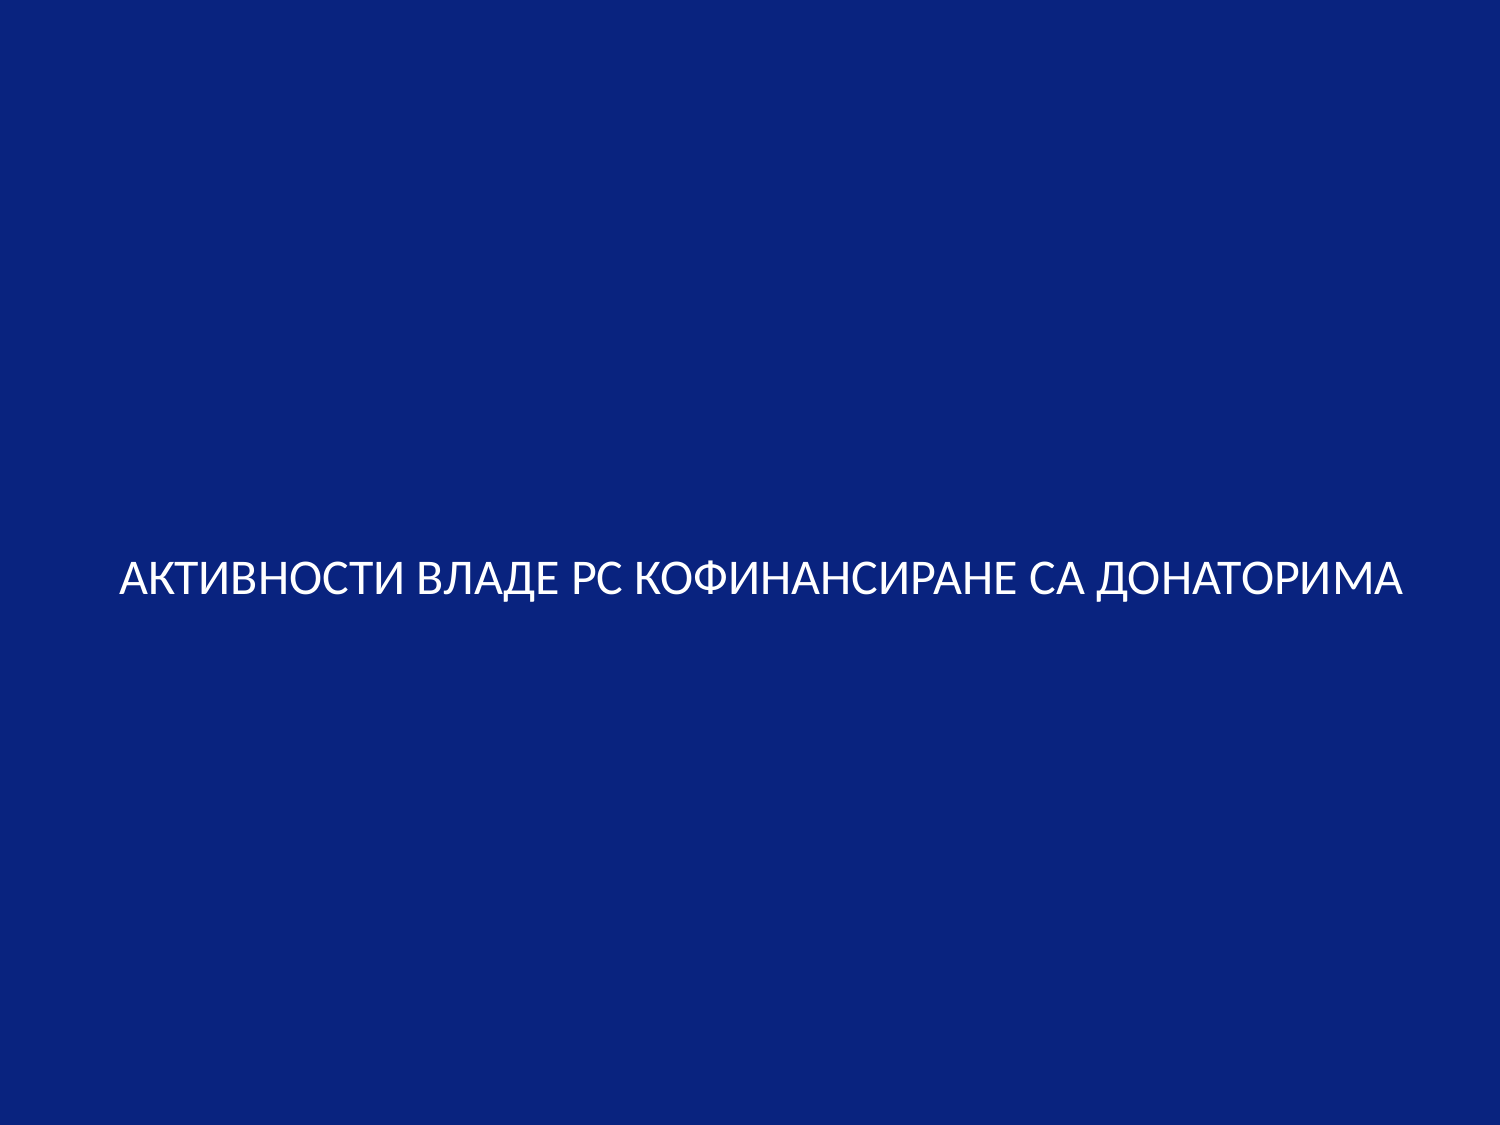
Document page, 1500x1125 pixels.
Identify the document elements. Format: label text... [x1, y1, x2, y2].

title АКТИВНОСТИ ВЛАДЕ РС КОФИНАНСИРАНЕ СА ДОНАТОРИМА [76, 515, 1447, 634]
